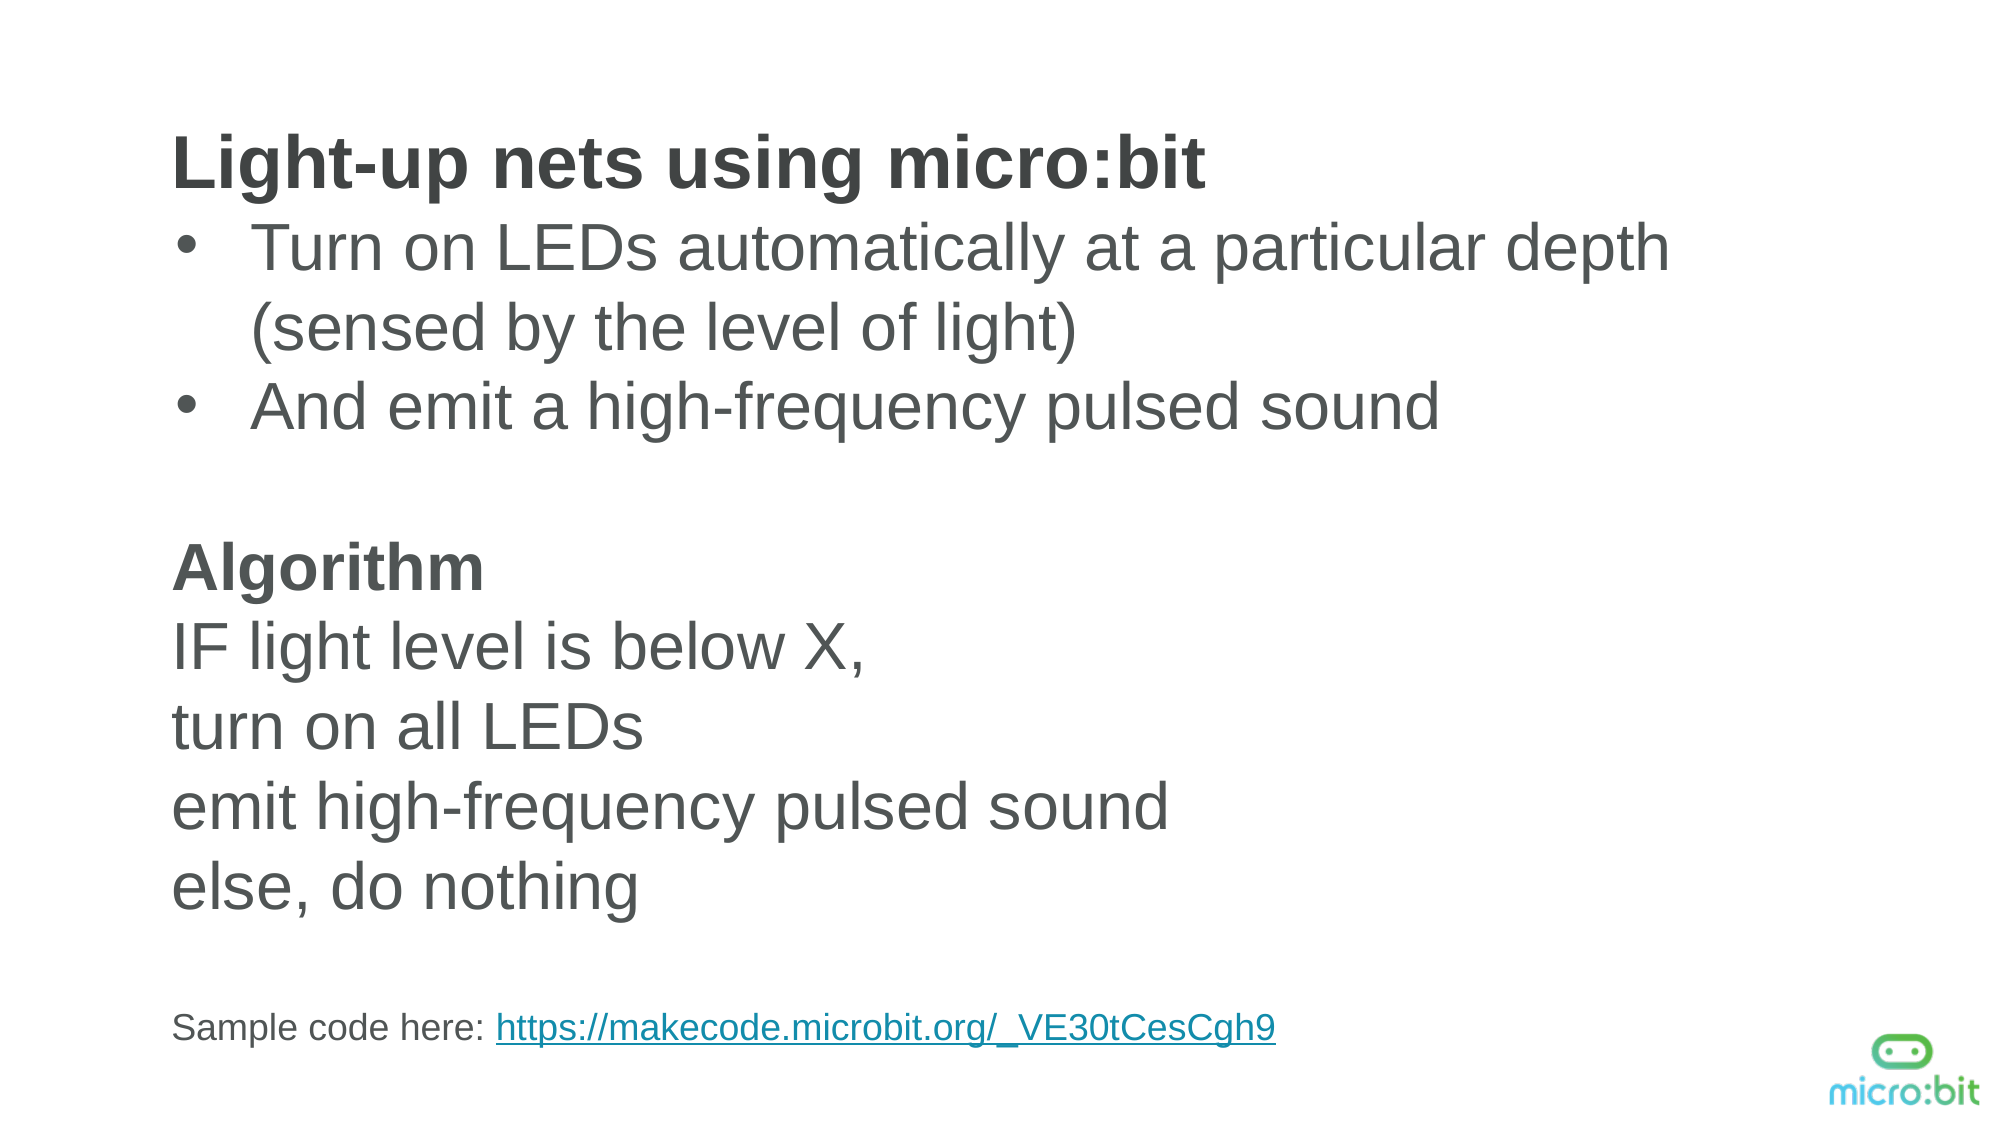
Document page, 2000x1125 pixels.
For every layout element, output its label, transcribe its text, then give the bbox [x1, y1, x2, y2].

text_box Light-up nets using micro:bit Turn on LEDs automatically at a particular depth (sensed by the level of light) And emit a high-frequency pulsed sound Algorithm IF light level is below X, turn on all LEDs emit high-frequency pulsed sound else, do nothing Sample code here: https://makecode.microbit.org/_VE30tCesCgh9 [156, 105, 1908, 929]
picture [1829, 1029, 1980, 1106]
